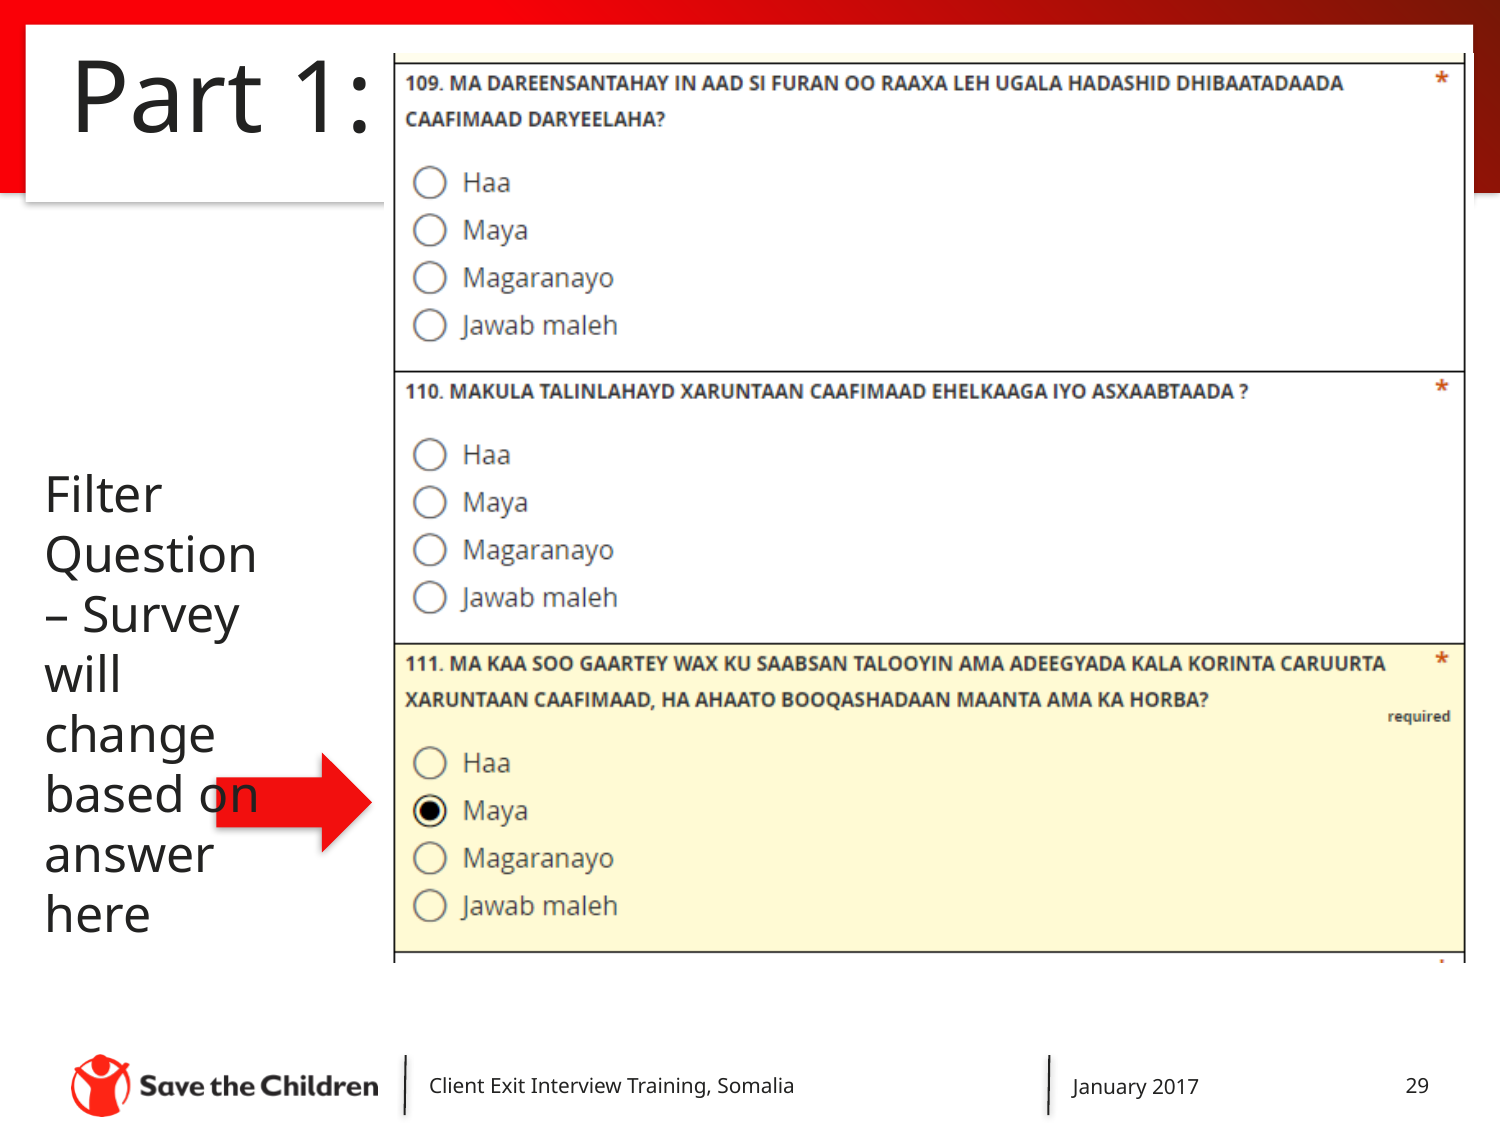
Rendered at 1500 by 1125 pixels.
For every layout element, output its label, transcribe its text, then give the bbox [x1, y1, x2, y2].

slide_number 29 [1317, 1056, 1445, 1117]
footer Client Exit Interview Training, Somalia [414, 1056, 1042, 1117]
picture [384, 53, 1474, 963]
text_box Filter Question – Survey will change based on answer here [44, 462, 295, 943]
title Part 1: [69, 50, 1429, 273]
text_box [295, 751, 373, 854]
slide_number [1057, 1056, 1317, 1117]
picture [71, 1054, 378, 1117]
